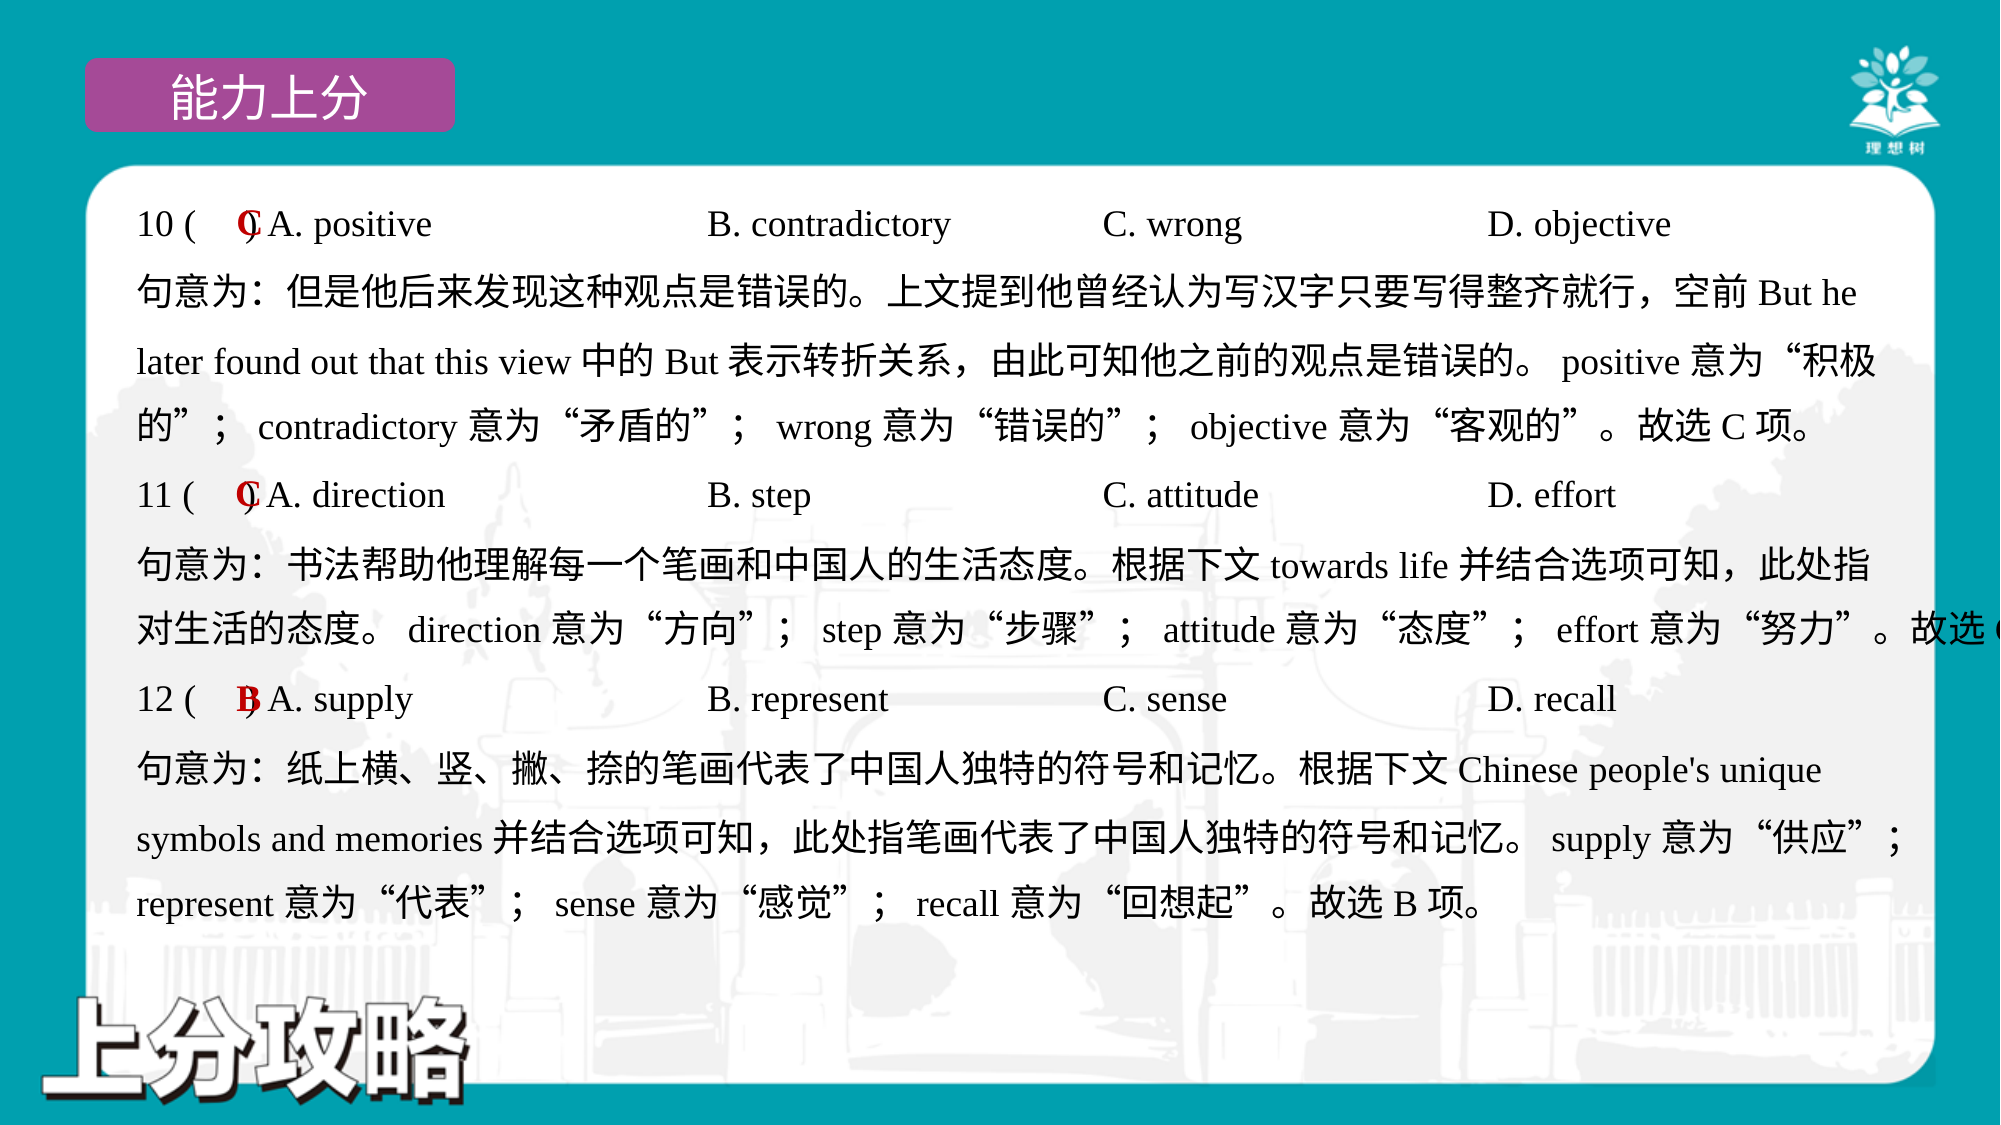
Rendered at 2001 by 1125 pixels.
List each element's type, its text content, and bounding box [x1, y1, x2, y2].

picture [0, 0, 2000, 1125]
text_box 12 ( ) A. supply B. represent C. sense D. recall [276, 652, 1865, 712]
text_box 句意为：纸上横、竖、撇、捺的笔画代表了中国人独特的符号和记忆。根据下文Chinese people's unique symbols and memories并结合选项可知，此处指笔画代表了中国人独特的符号和记忆。supply意为“供应”； represent意为“代表”；sense意为“感觉”；recall意为“回想起”。故选B项。 [136, 721, 1865, 918]
text_box 11 ( ) A. direction B. step C. attitude D. effort [276, 447, 1865, 507]
text_box 12 ( ) A. supply B. represent C. sense D. recall [136, 652, 222, 712]
text_box C [222, 176, 278, 236]
text_box 句意为：书法帮助他理解每一个笔画和中国人的生活态度。根据下文towards life并结合选项可知，此处指 对生活的态度。direction意为“方向”；step意为“步骤”；attitude意为“态度”；effort意为“努力”。故选C项。 [136, 516, 1865, 644]
text_box 句意为：但是他后来发现这种观点是错误的。上文提到他曾经认为写汉字只要写得整齐就行，空前But he later found out that this view中的But表示转折关系，由此可知他之前的观点是错误的。positive意为“积极 的”；contradictory意为“矛盾的”；wrong意为“错误的”；objective意为“客观的”。故选C项。 [136, 244, 1865, 441]
text_box 11 ( ) A. direction B. step C. attitude D. effort [136, 447, 221, 507]
text_box B [222, 651, 276, 712]
text_box 10 ( ) A. positive B. contradictory C. wrong D. objective [136, 176, 1865, 237]
text_box C [221, 447, 276, 507]
